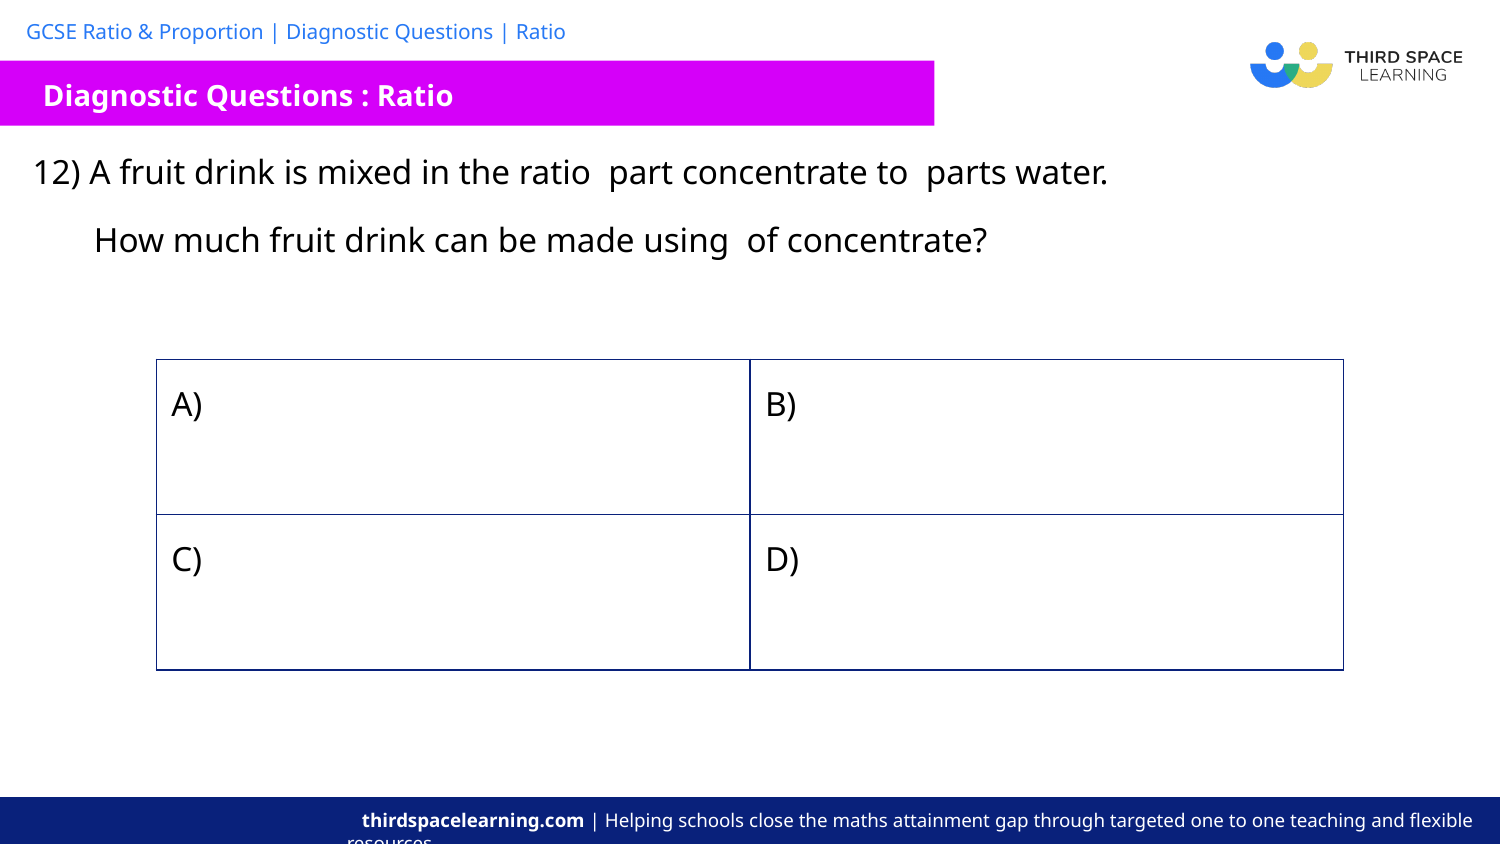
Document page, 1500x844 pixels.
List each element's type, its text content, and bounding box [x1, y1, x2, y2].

text_box Diagnostic Questions : Ratio [27, 61, 778, 127]
picture [1250, 33, 1465, 99]
